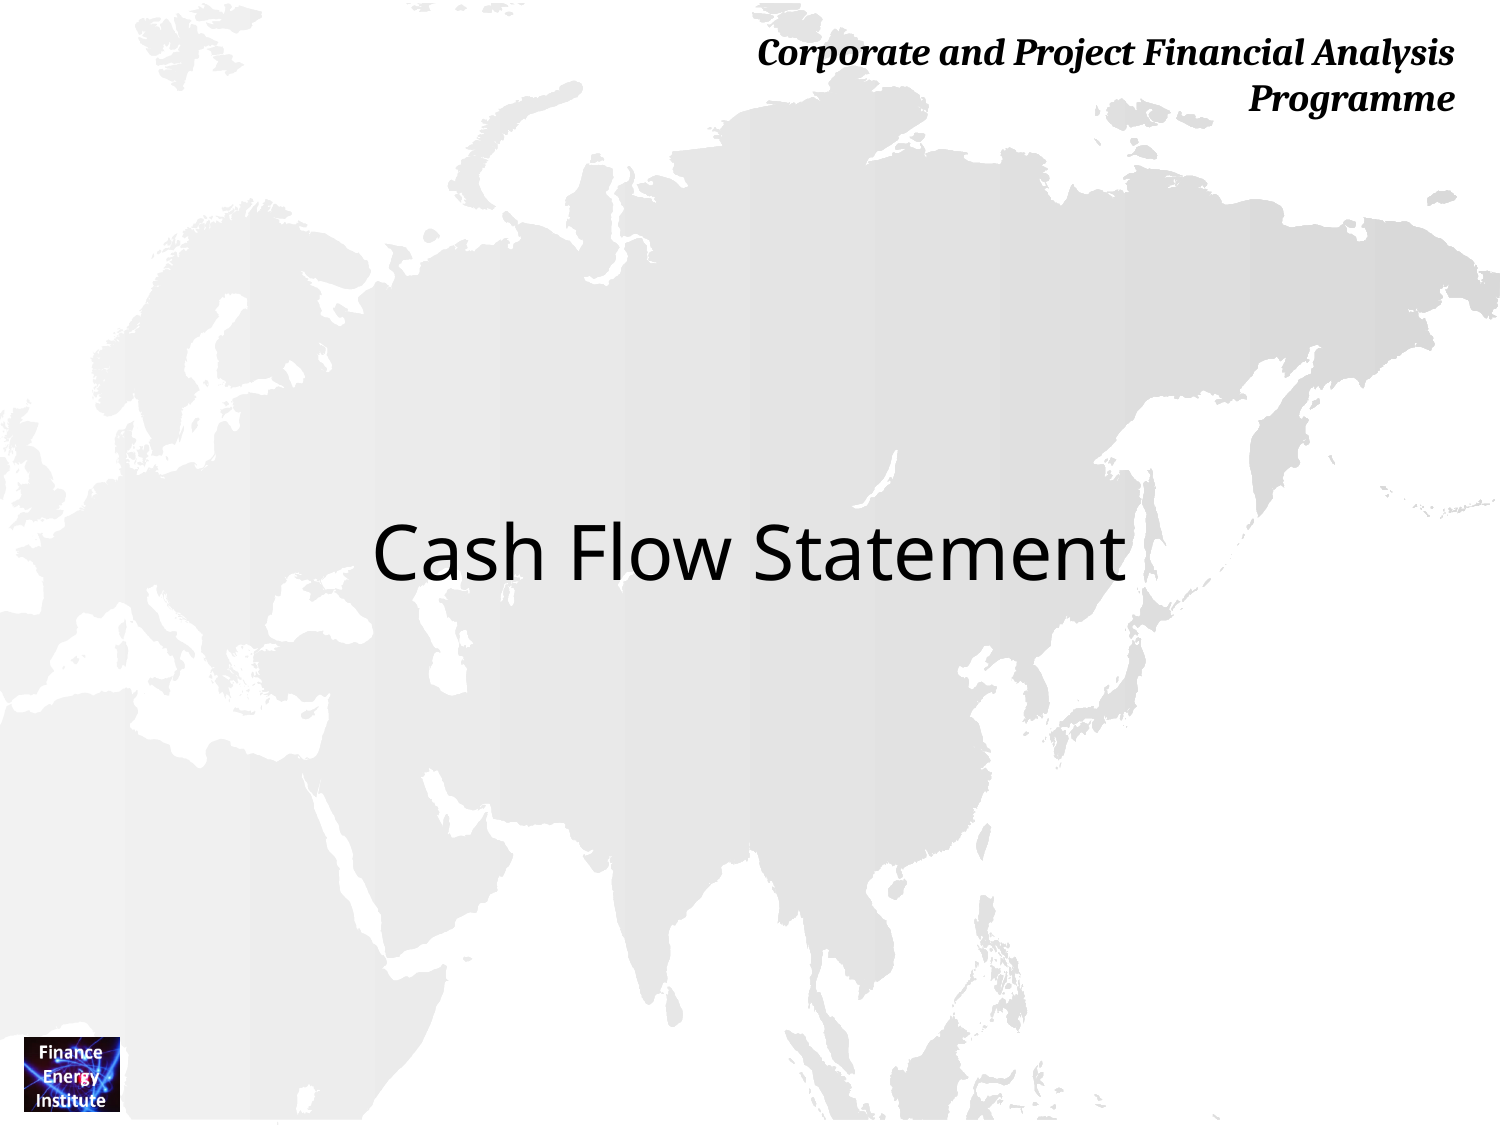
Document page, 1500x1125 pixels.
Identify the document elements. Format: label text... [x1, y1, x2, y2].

title Cash Flow Statement [149, 299, 1351, 800]
picture [24, 1037, 120, 1112]
